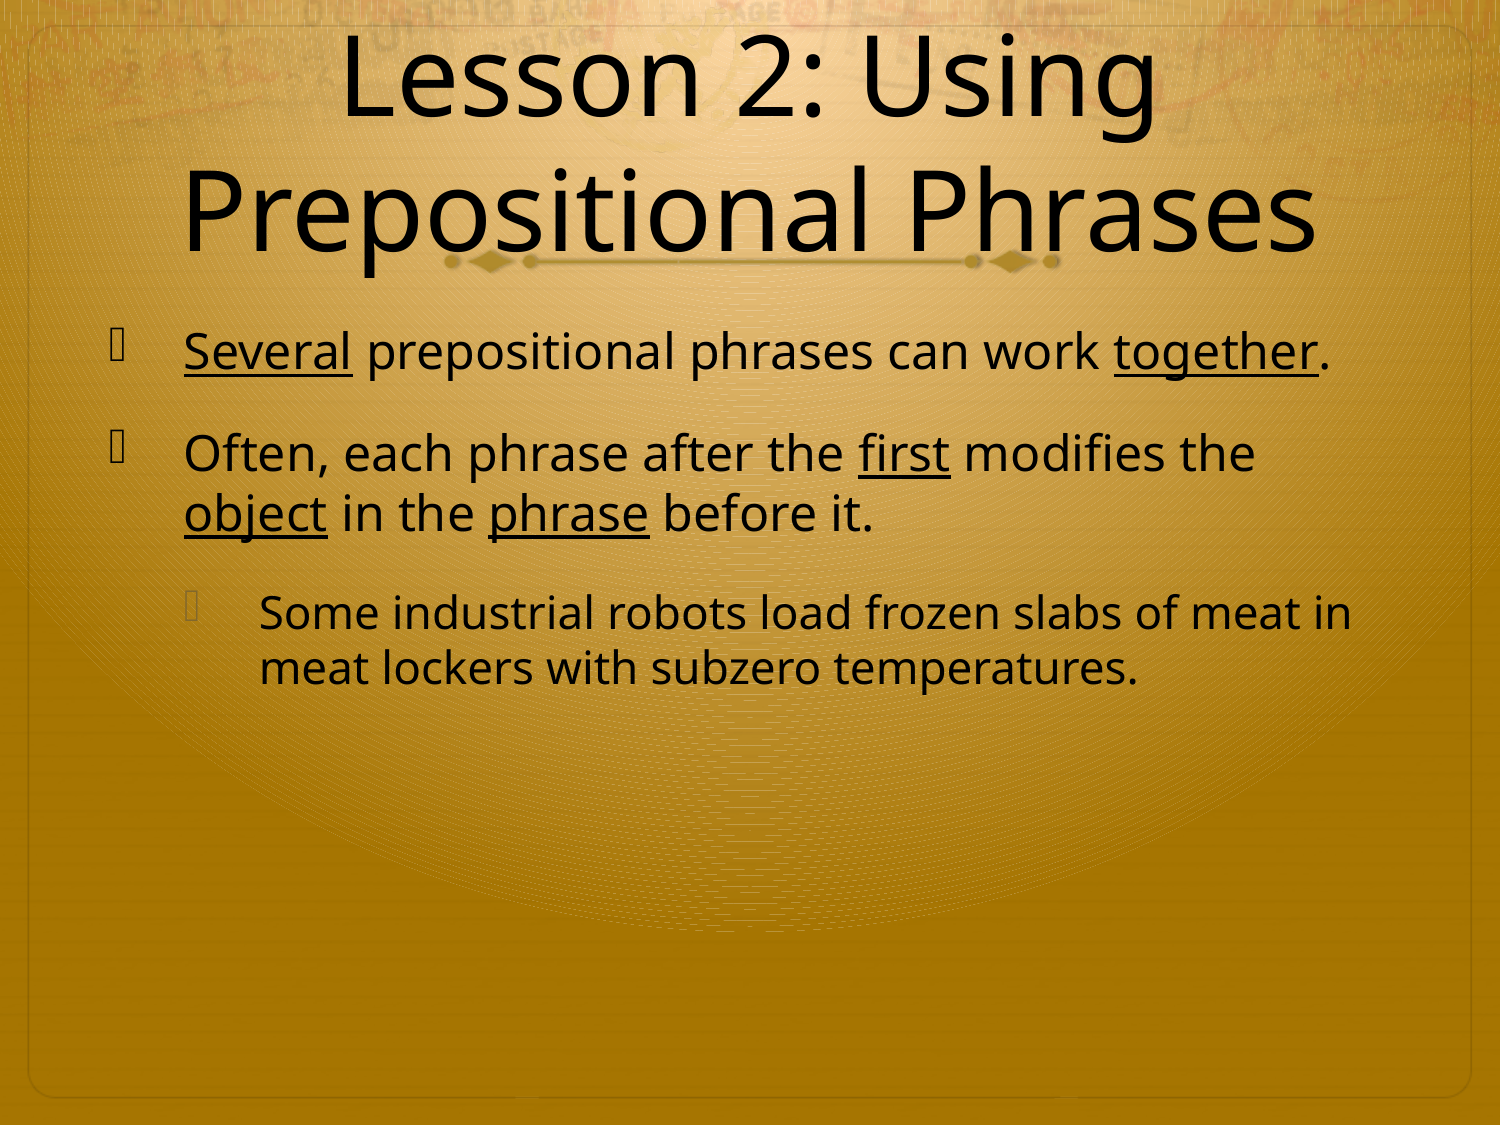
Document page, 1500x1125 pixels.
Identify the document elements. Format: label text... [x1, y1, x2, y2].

title Lesson 2: Using Prepositional Phrases [93, 45, 1407, 233]
picture [0, 0, 1500, 1125]
list Several prepositional phrases can work together. Often, each phrase after the first modifies the object in the phrase before it. Some industrial robots load frozen slabs of meat in meat lockers with subzero temperatures. [93, 312, 1407, 988]
